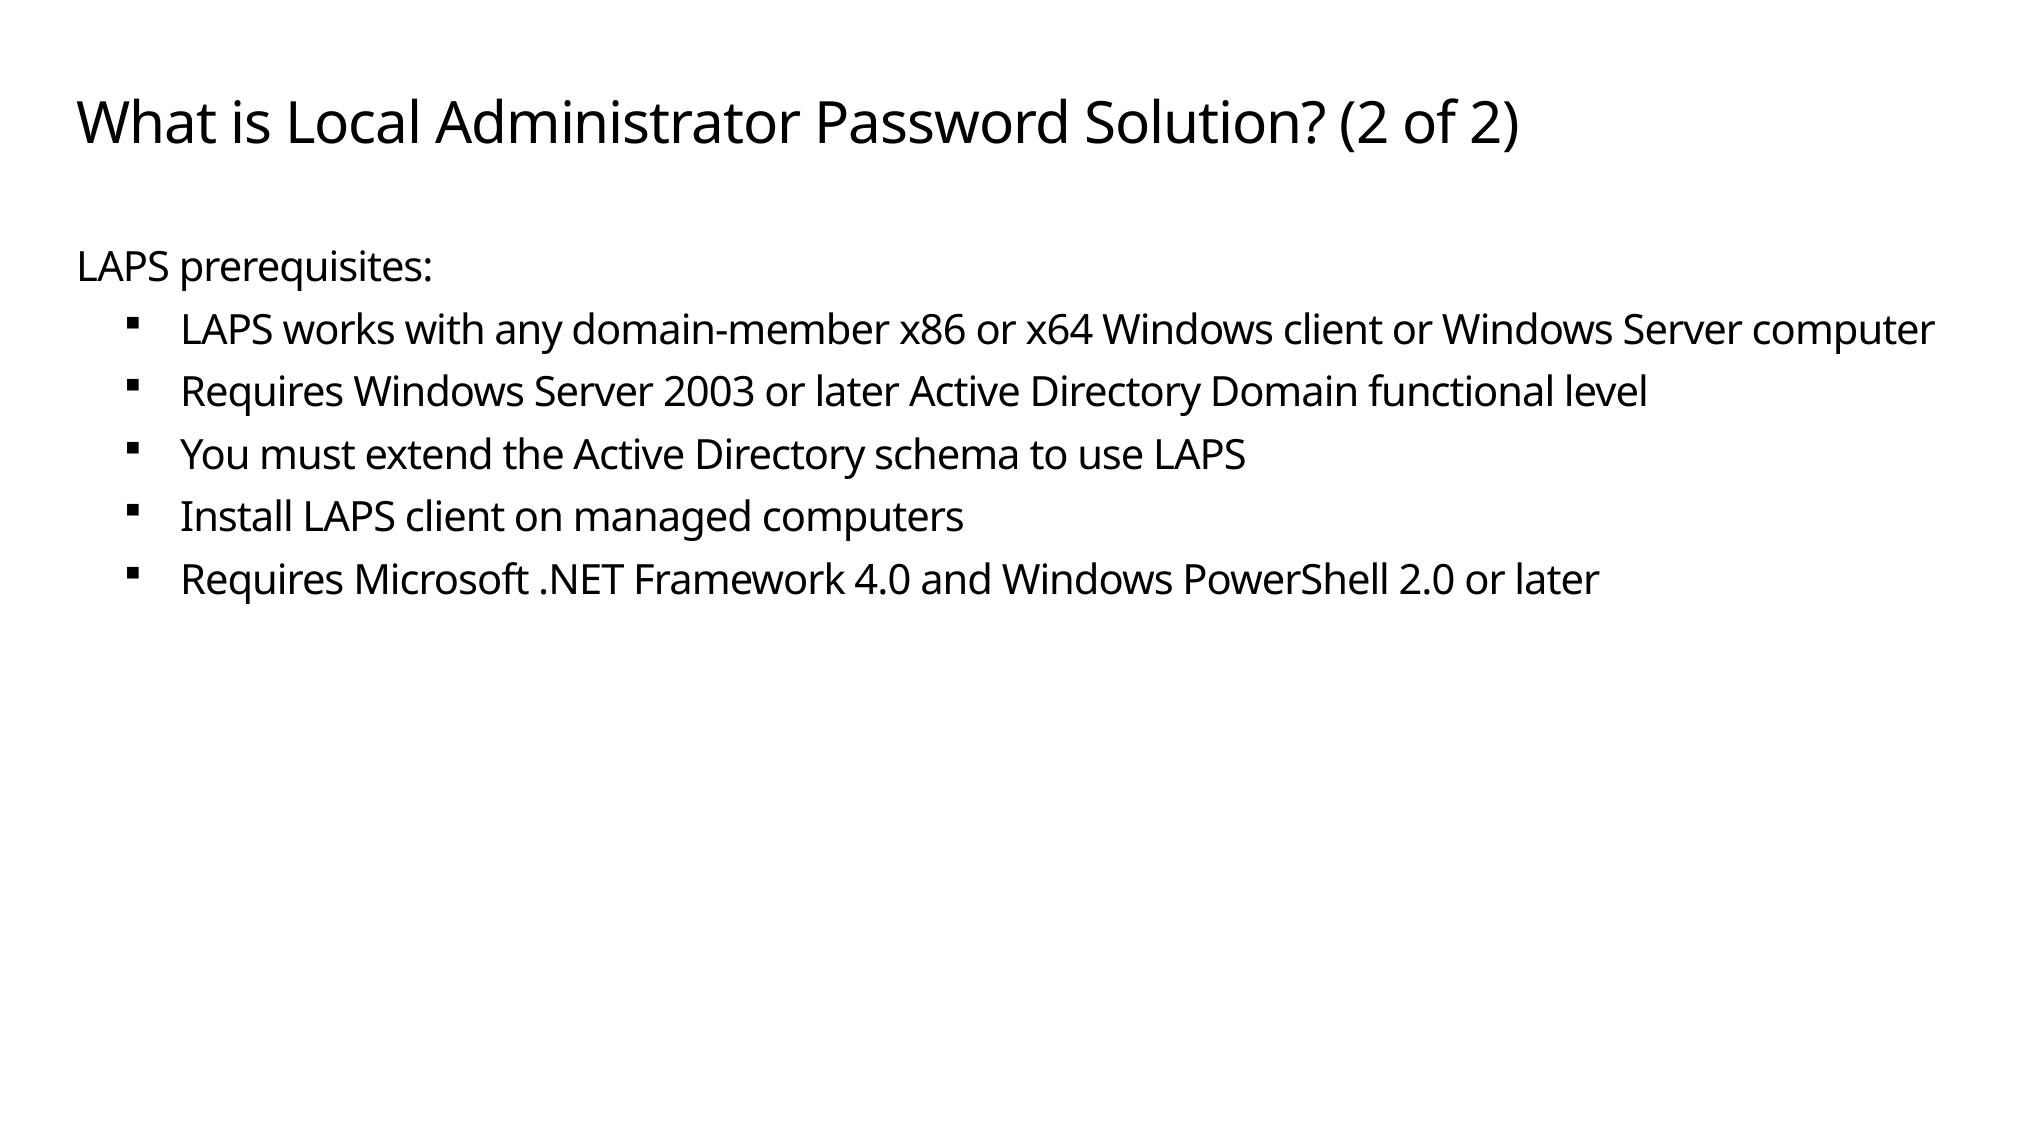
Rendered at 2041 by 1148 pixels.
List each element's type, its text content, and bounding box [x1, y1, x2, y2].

list LAPS prerequisites: LAPS works with any domain-member x86 or x64 Windows client or Windows Server computer Requires Windows Server 2003 or later Active Directory Domain functional level You must extend the Active Directory schema to use LAPS Install LAPS client on managed computers Requires Microsoft .NET Framework 4.0 and Windows PowerShell 2.0 or later [76, 240, 1970, 1074]
title What is Local Administrator Password Solution? (2 of 2) [76, 93, 1968, 161]
